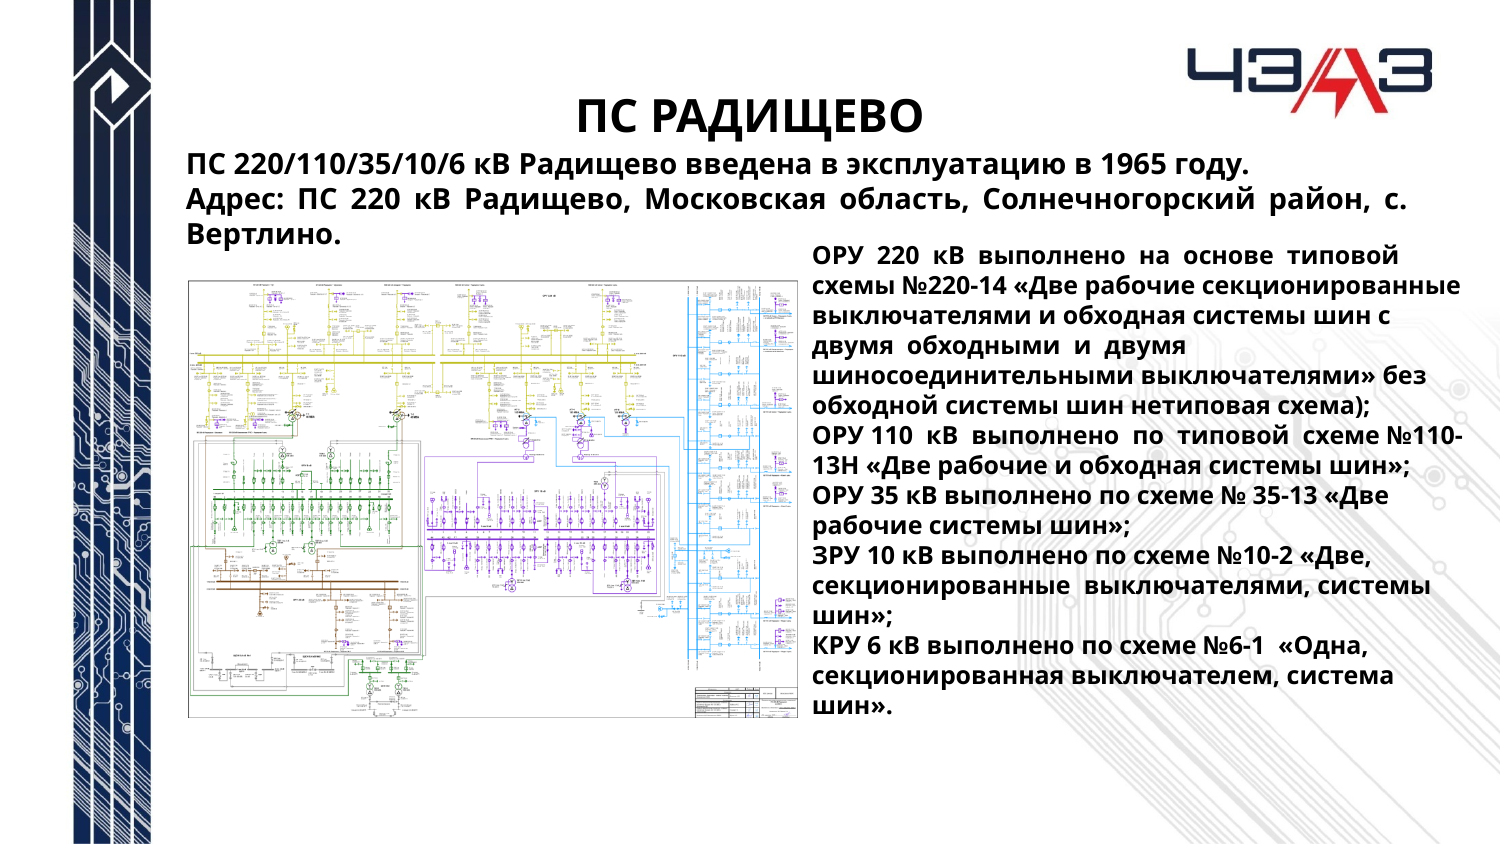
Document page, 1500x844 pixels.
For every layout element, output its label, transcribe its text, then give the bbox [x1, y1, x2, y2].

text_box ПС 220/110/35/10/6 кВ Радищево введена в эксплуатацию в 1965 году. Адрес: ПС 220 кВ Радищево, Московская область, Солнечногорский район, с. Вертлино. [171, 138, 1424, 258]
text_box ОРУ 220 кВ выполнено на основе типовой схемы №220-14 «Две рабочие секционированные выключателями и обходная системы шин с двумя обходными и двумя шиносоединительными выключателями» без обходной системы шин нетиповая схема); ОРУ 110 кВ выполнено по типовой схеме №110-13Н «Две рабочие и обходная системы шин»; ОРУ 35 кВ выполнено по схеме № 35-13 «Две рабочие системы шин»; ЗРУ 10 кВ выполнено по схеме №10-2 «Две, секционированные выключателями, системы шин»; КРУ 6 кВ выполнено по схеме №6-1 «Одна, секционированная выключателем, система шин». [797, 232, 1495, 727]
picture [0, 0, 1500, 844]
text_box ПС РАДИЩЕВО [135, 85, 1365, 150]
